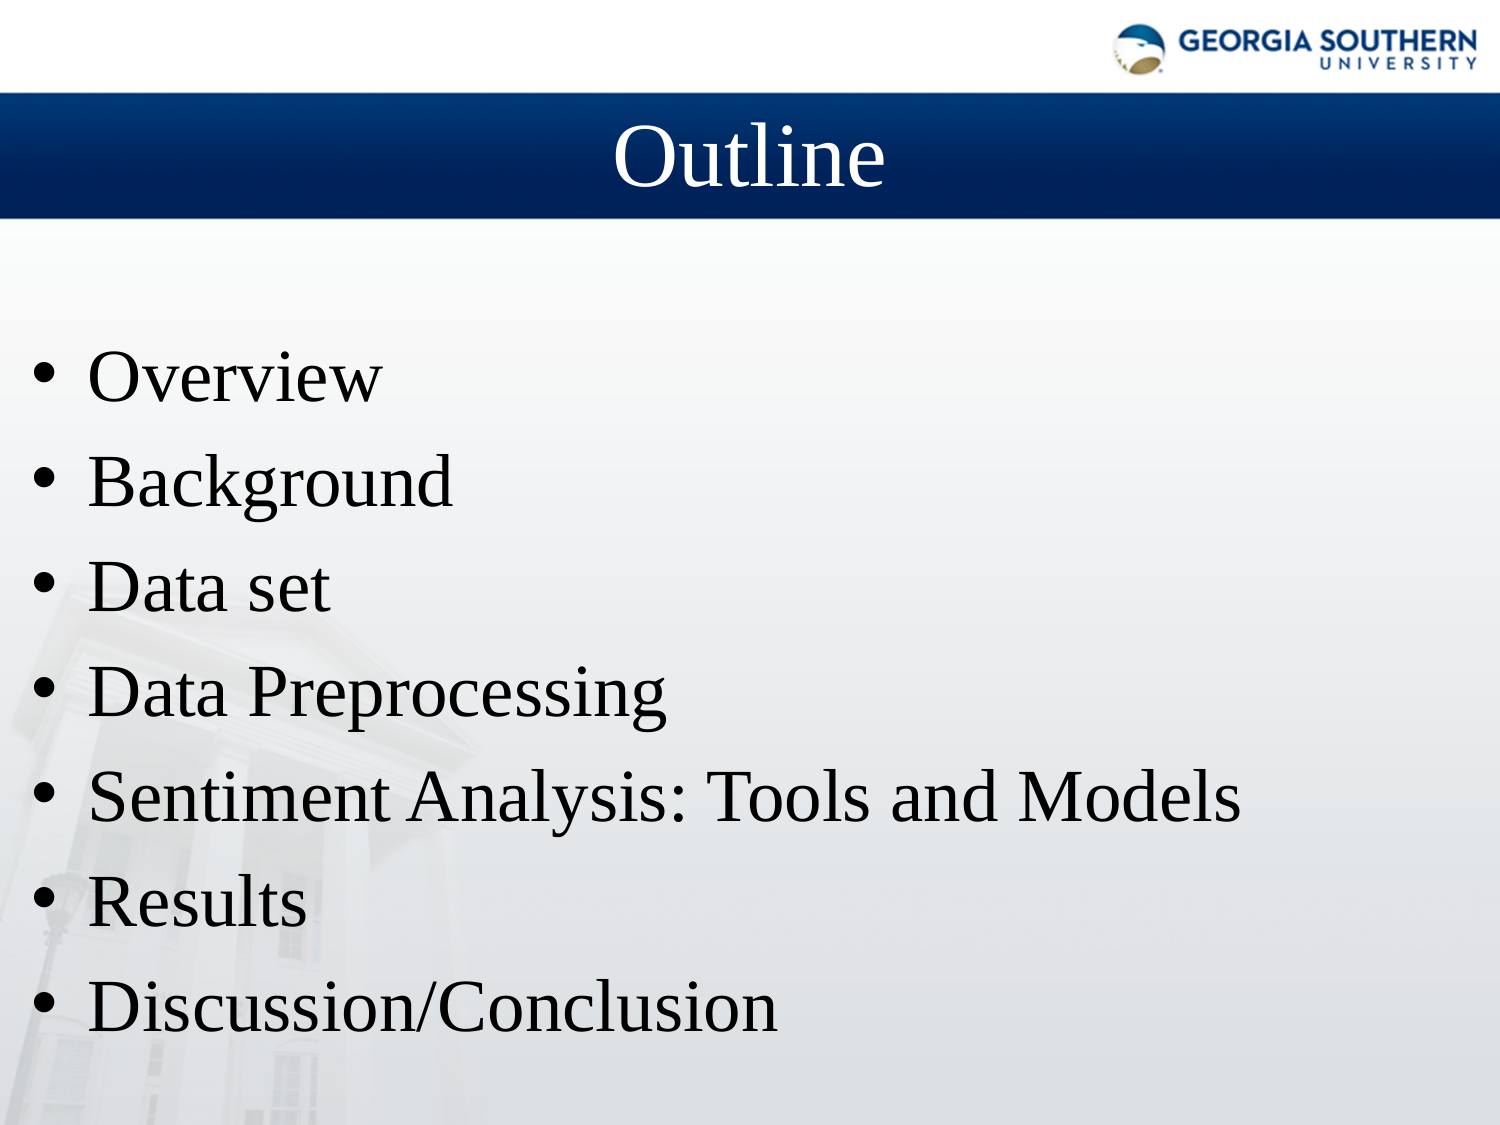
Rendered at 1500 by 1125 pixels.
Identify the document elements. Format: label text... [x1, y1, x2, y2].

title Outline [75, 56, 1425, 243]
list Overview Background Data set Data Preprocessing Sentiment Analysis: Tools and Models Results Discussion/Conclusion [16, 243, 1425, 1105]
picture [0, 0, 1500, 1125]
